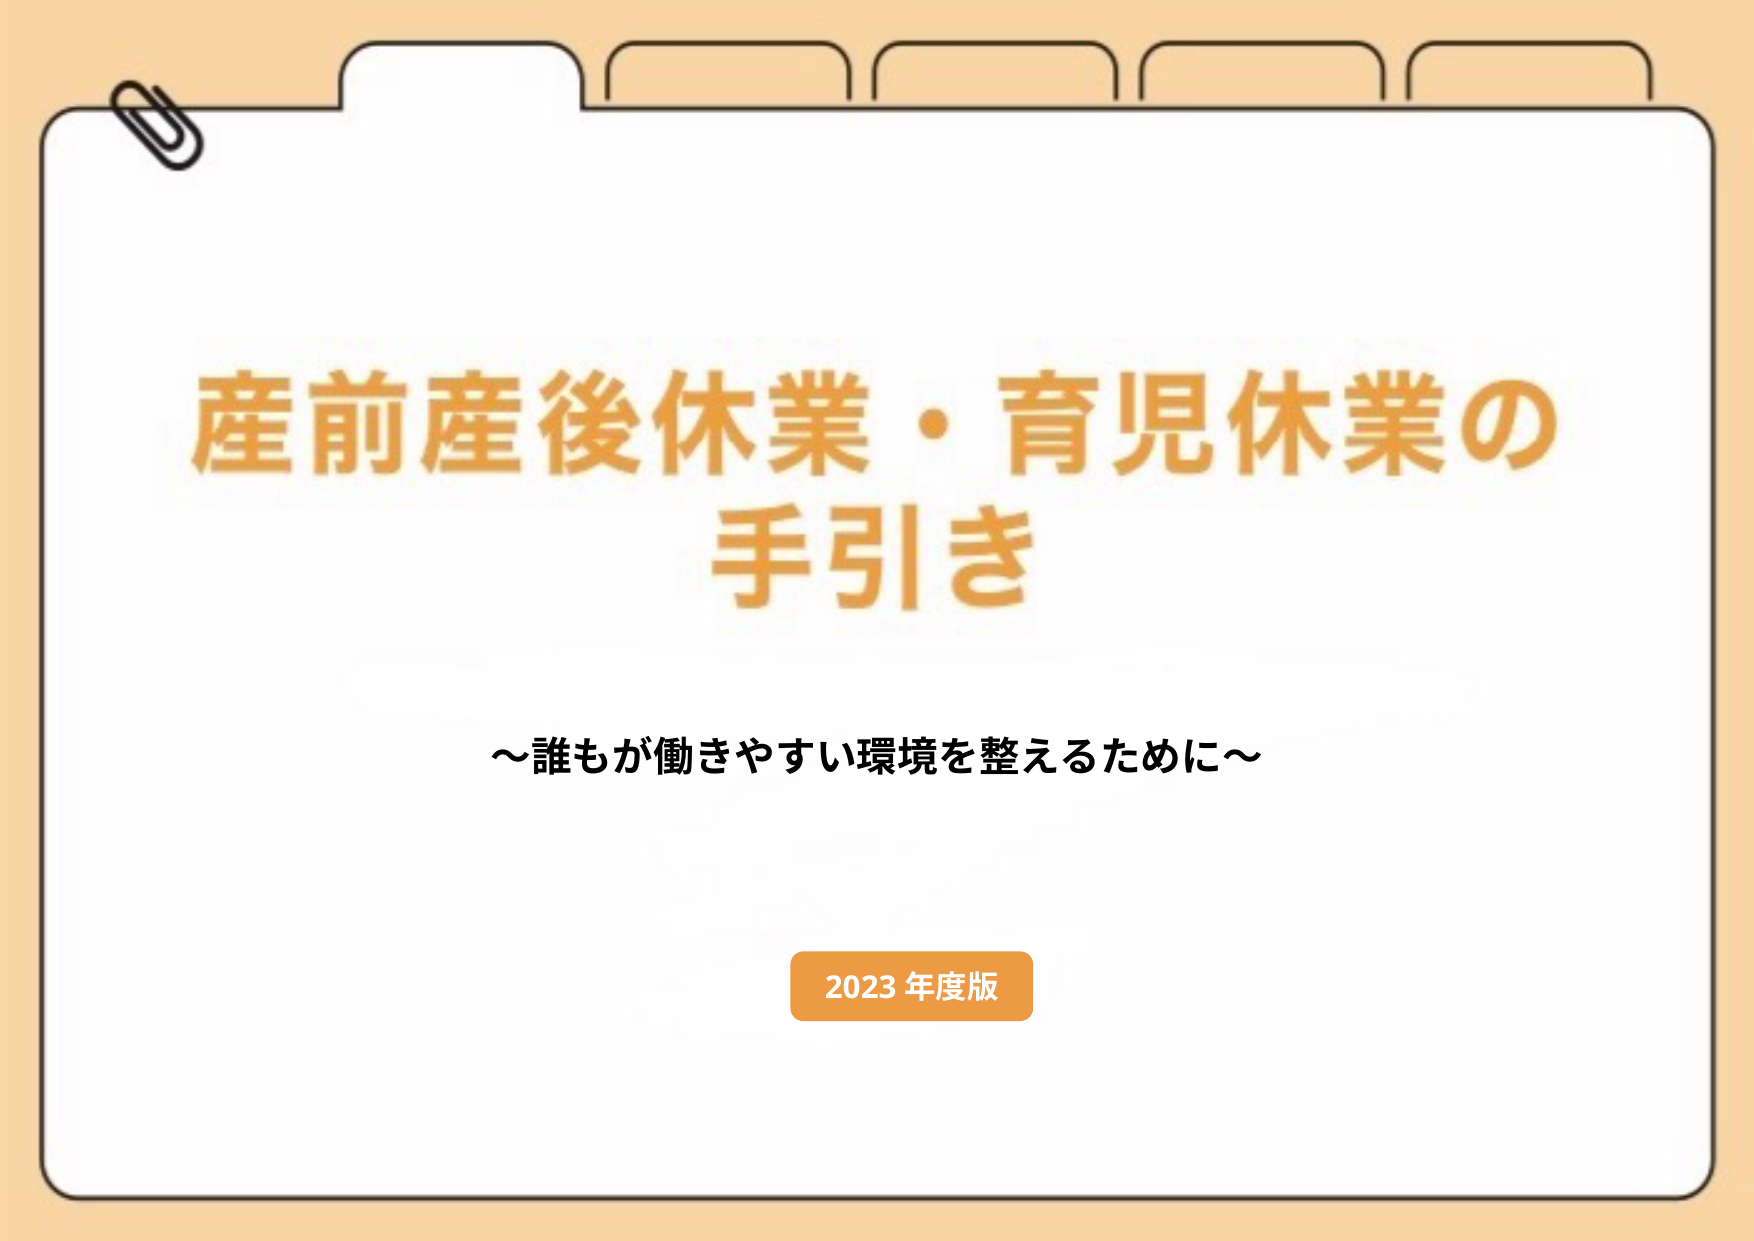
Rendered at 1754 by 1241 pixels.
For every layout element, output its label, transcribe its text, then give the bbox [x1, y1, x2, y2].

text_box [790, 951, 1034, 1022]
text_box ～誰もが働きやすい環境を整えるために～ [475, 722, 1279, 787]
picture [0, 0, 1754, 1241]
text_box 2023年度版 [810, 959, 1014, 1012]
